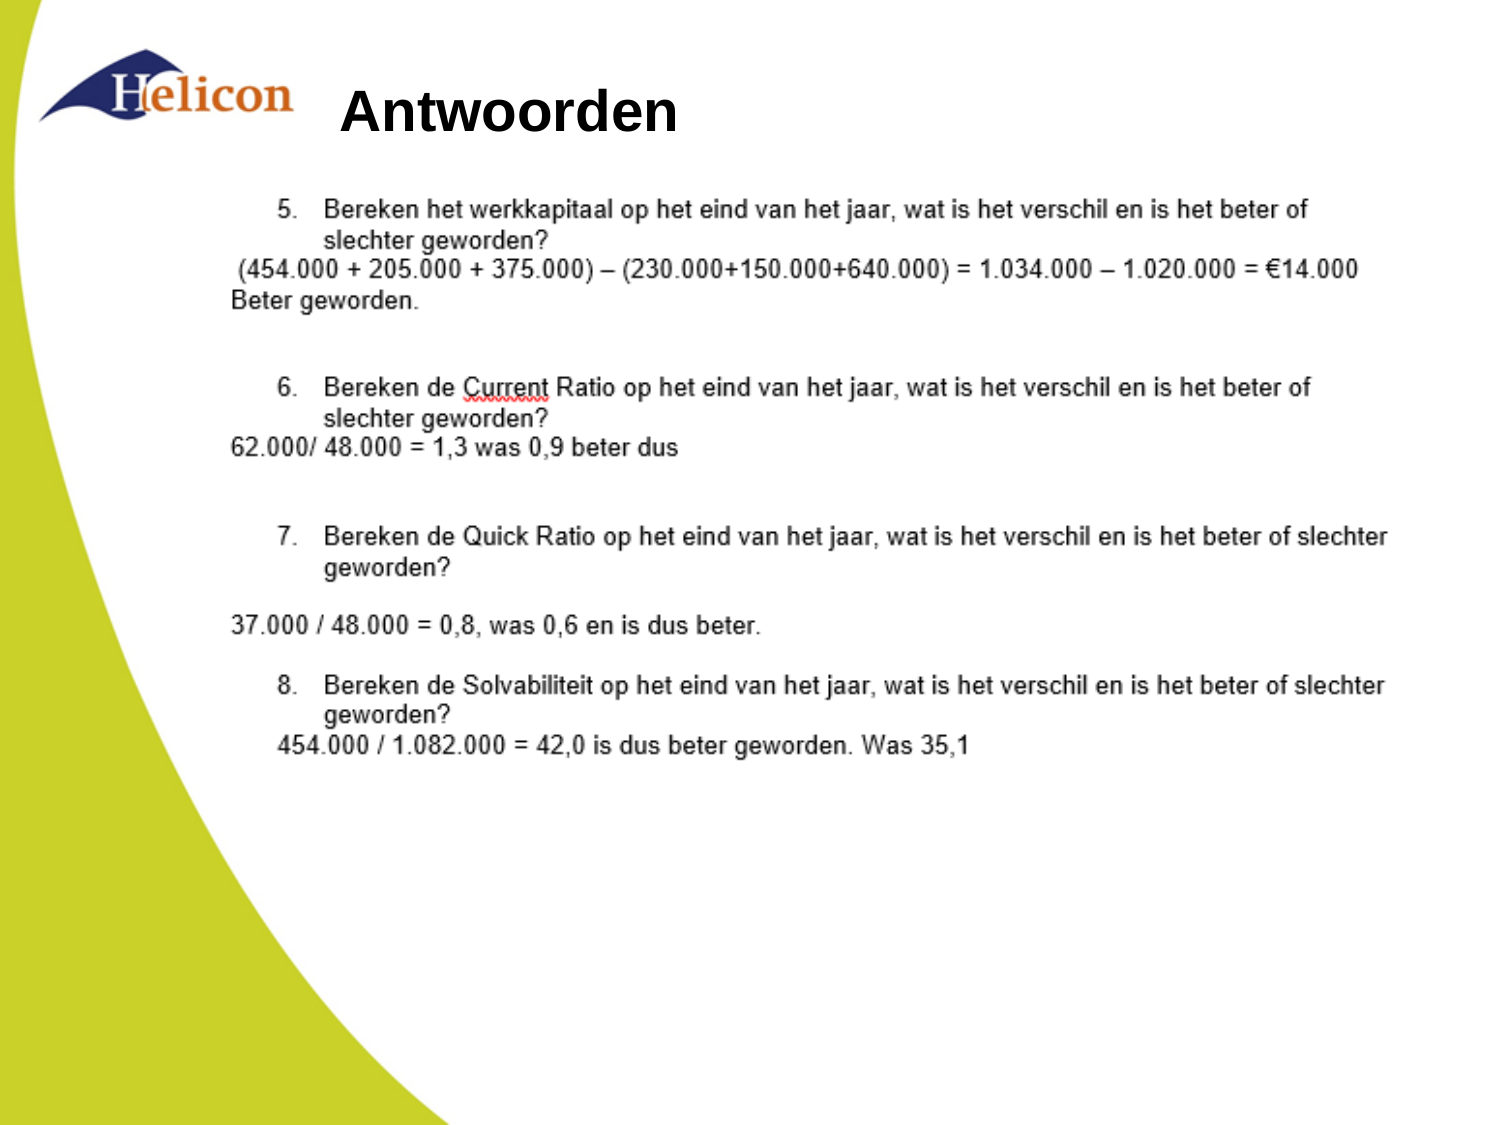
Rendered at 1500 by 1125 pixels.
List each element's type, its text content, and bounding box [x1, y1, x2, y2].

title Antwoorden [324, 54, 1415, 161]
picture [0, 0, 1500, 1125]
